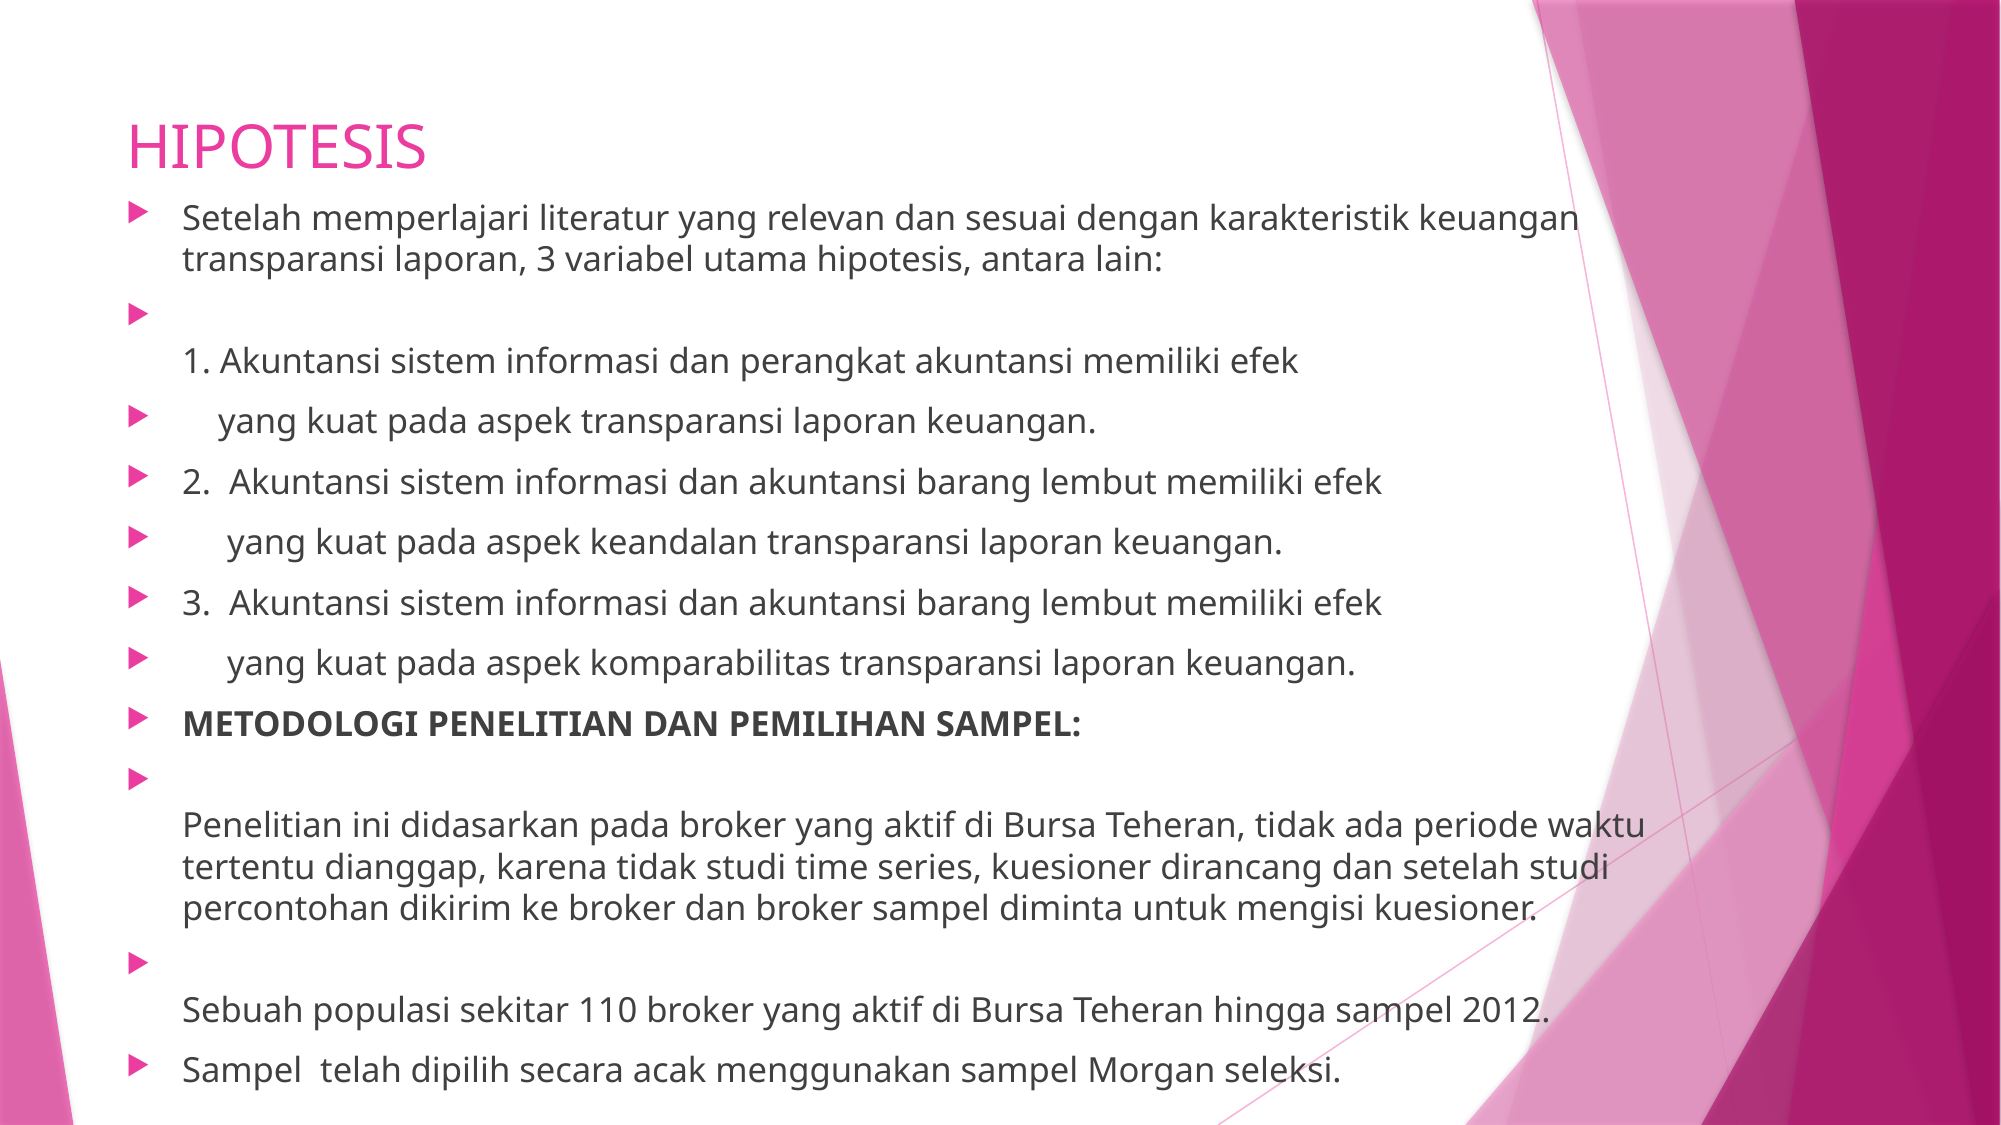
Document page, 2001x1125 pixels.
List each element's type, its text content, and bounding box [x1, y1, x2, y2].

title HIPOTESIS [111, 99, 1522, 188]
list Setelah memperlajari literatur yang relevan dan sesuai dengan karakteristik keuangan transparansi laporan, 3 variabel utama hipotesis, antara lain: 1. Akuntansi sistem informasi dan perangkat akuntansi memiliki efek yang kuat pada aspek transparansi laporan keuangan. 2. Akuntansi sistem informasi dan akuntansi barang lembut memiliki efek yang kuat pada aspek keandalan transparansi laporan keuangan. 3. Akuntansi sistem informasi dan akuntansi barang lembut memiliki efek yang kuat pada aspek komparabilitas transparansi laporan keuangan. METODOLOGI PENELITIAN DAN PEMILIHAN SAMPEL: Penelitian ini didasarkan pada broker yang aktif di Bursa Teheran, tidak ada periode waktu tertentu dianggap, karena tidak studi time series, kuesioner dirancang dan setelah studi percontohan dikirim ke broker dan broker sampel diminta untuk mengisi kuesioner. Sebuah populasi sekitar 110 broker yang aktif di Bursa Teheran hingga sampel 2012. Sampel telah dipilih secara acak menggunakan sampel Morgan seleksi. [111, 188, 1764, 1107]
